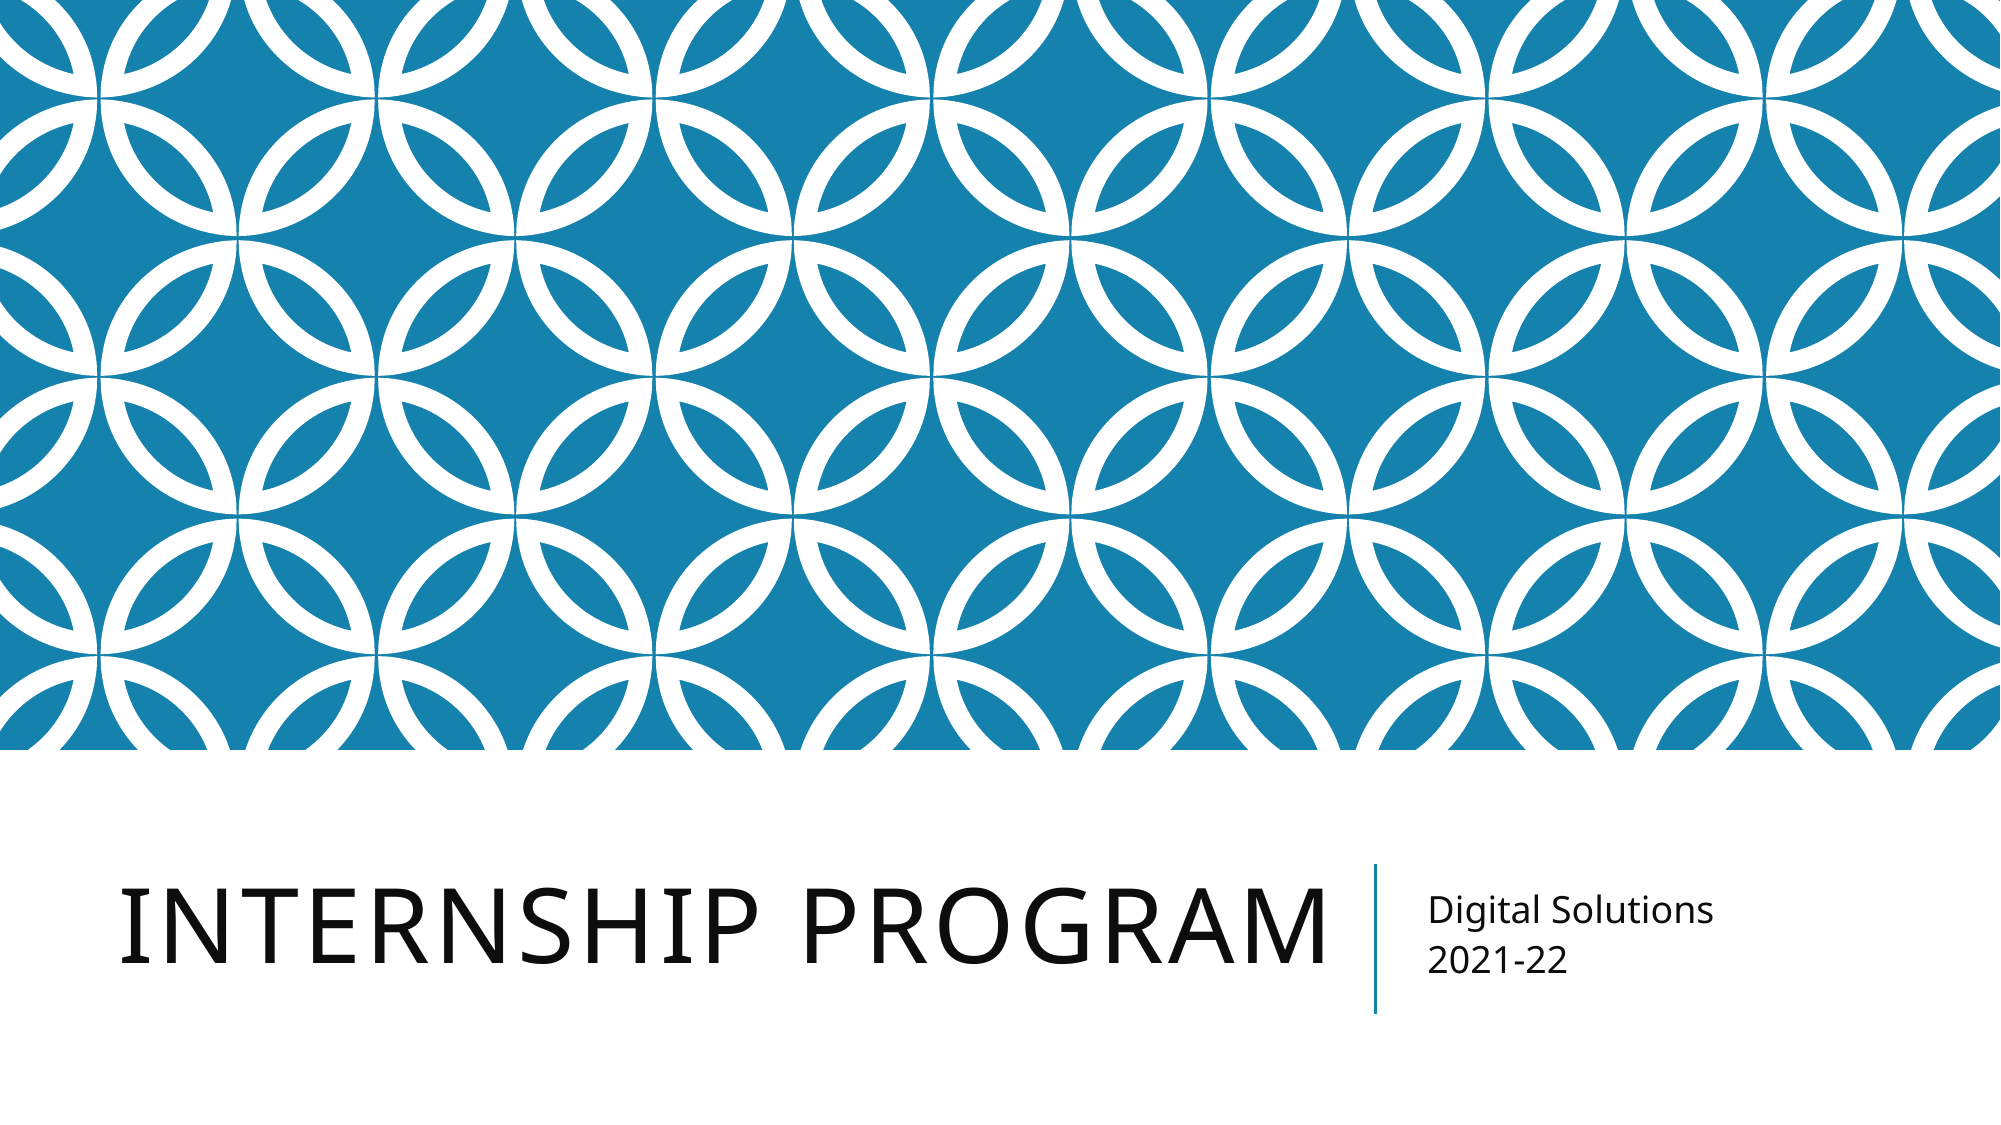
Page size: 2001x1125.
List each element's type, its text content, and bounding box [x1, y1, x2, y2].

title Internship Program [75, 813, 1350, 1054]
subtitle Digital Solutions 2021-22 [1412, 813, 1938, 1054]
